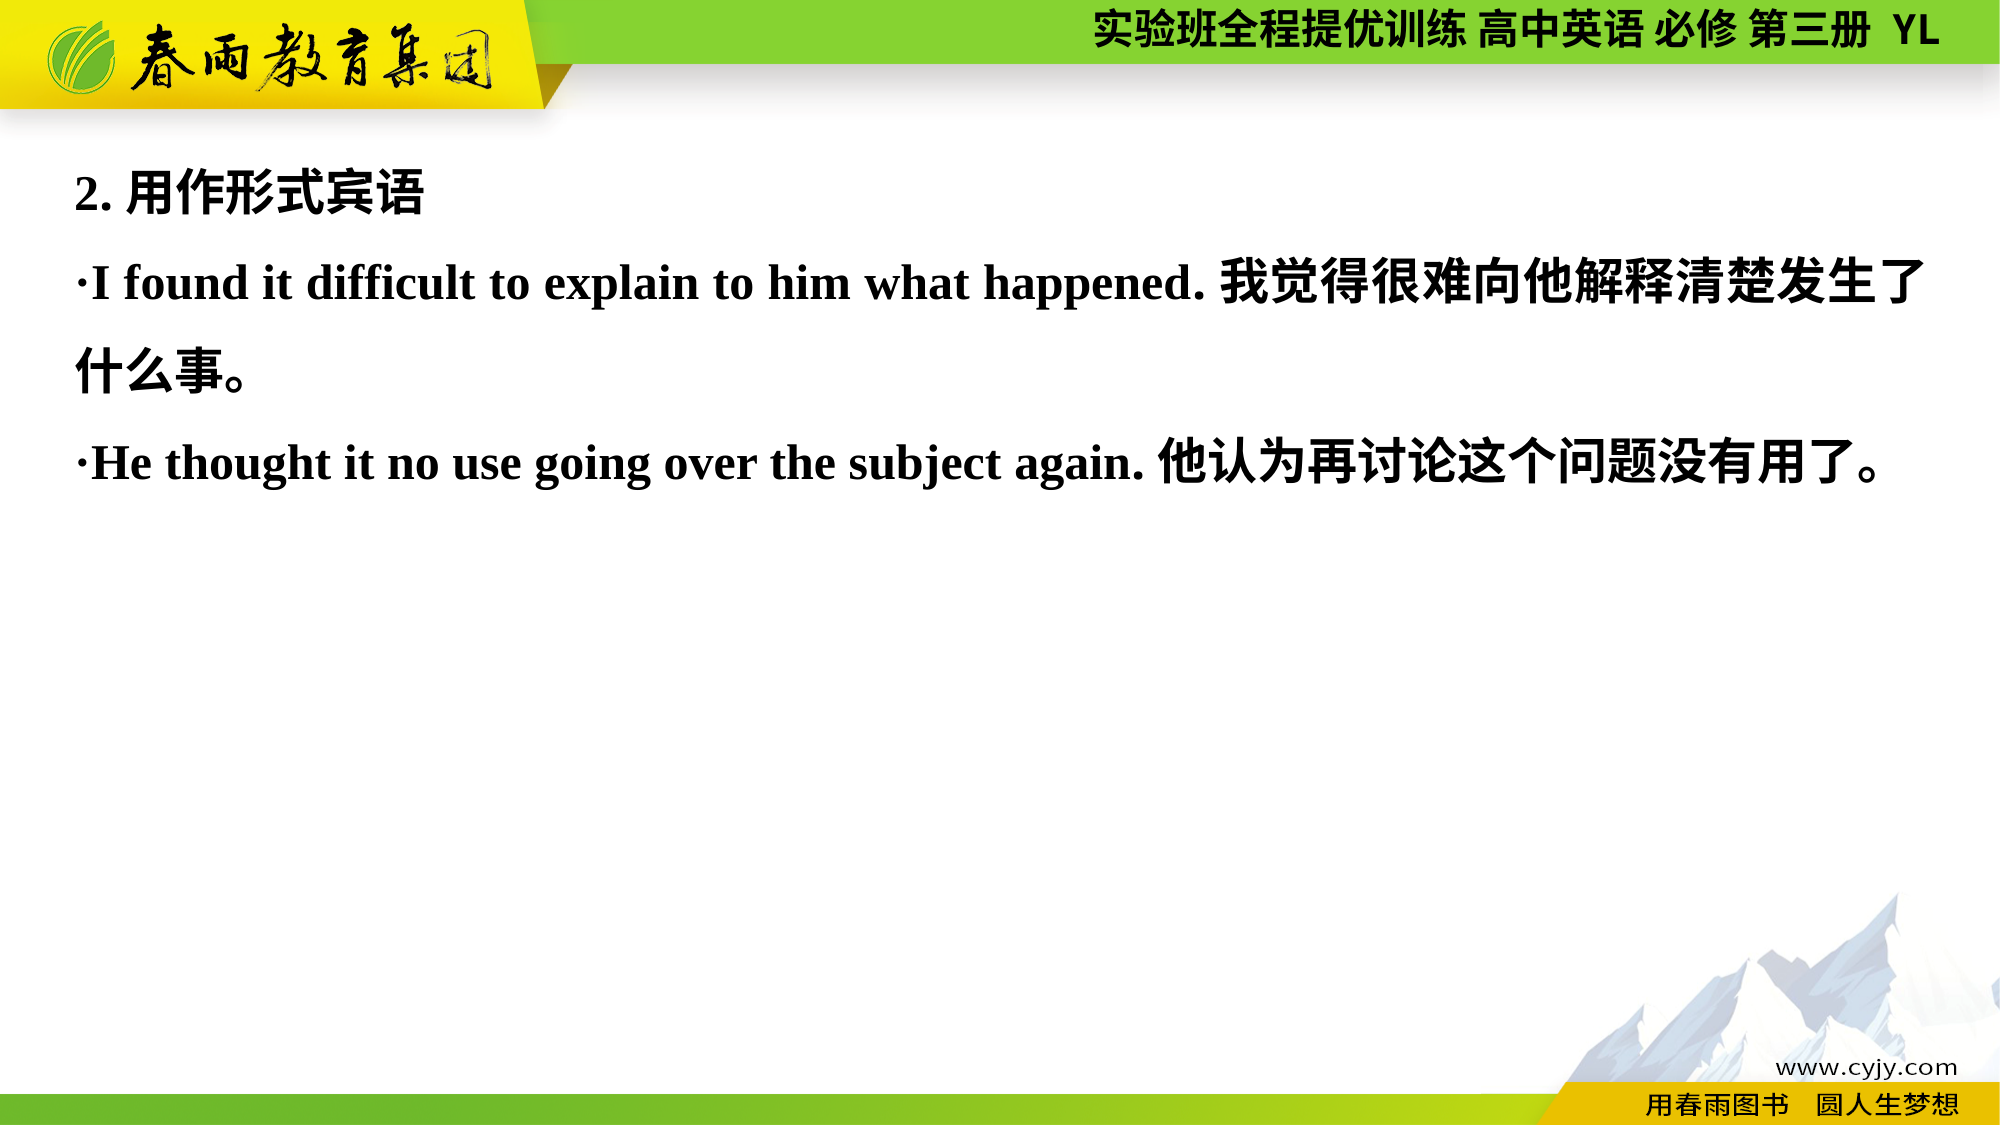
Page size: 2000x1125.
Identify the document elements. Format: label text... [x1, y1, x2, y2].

list 2.用作形式宾语 ·I found it difficult to explain to him what happened.我觉得很难向他解释清楚发生了什么事。 ·He thought it no use going over the subject again.他认为再讨论这个问题没有用了。 [59, 122, 1944, 502]
picture [0, 0, 2000, 1125]
